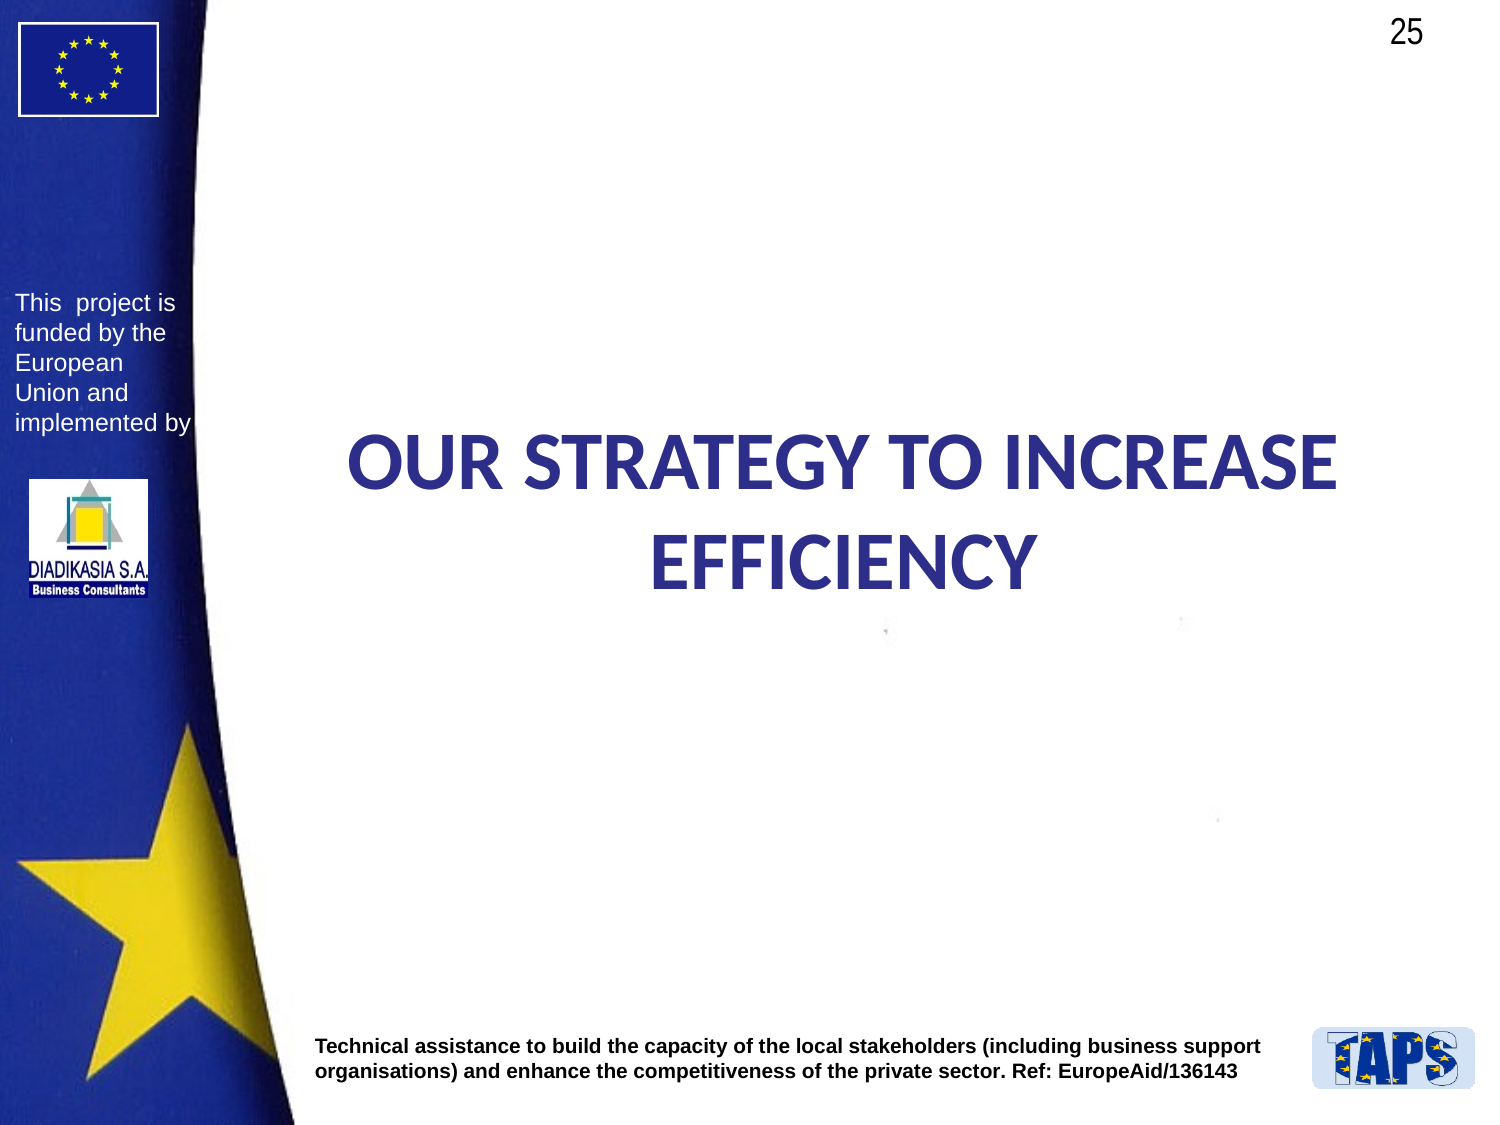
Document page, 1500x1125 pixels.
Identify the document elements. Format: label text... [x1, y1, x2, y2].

picture [0, 0, 1500, 1125]
title OUR STRATEGY TO INCREASE EFFICIENCY [212, 462, 1476, 551]
